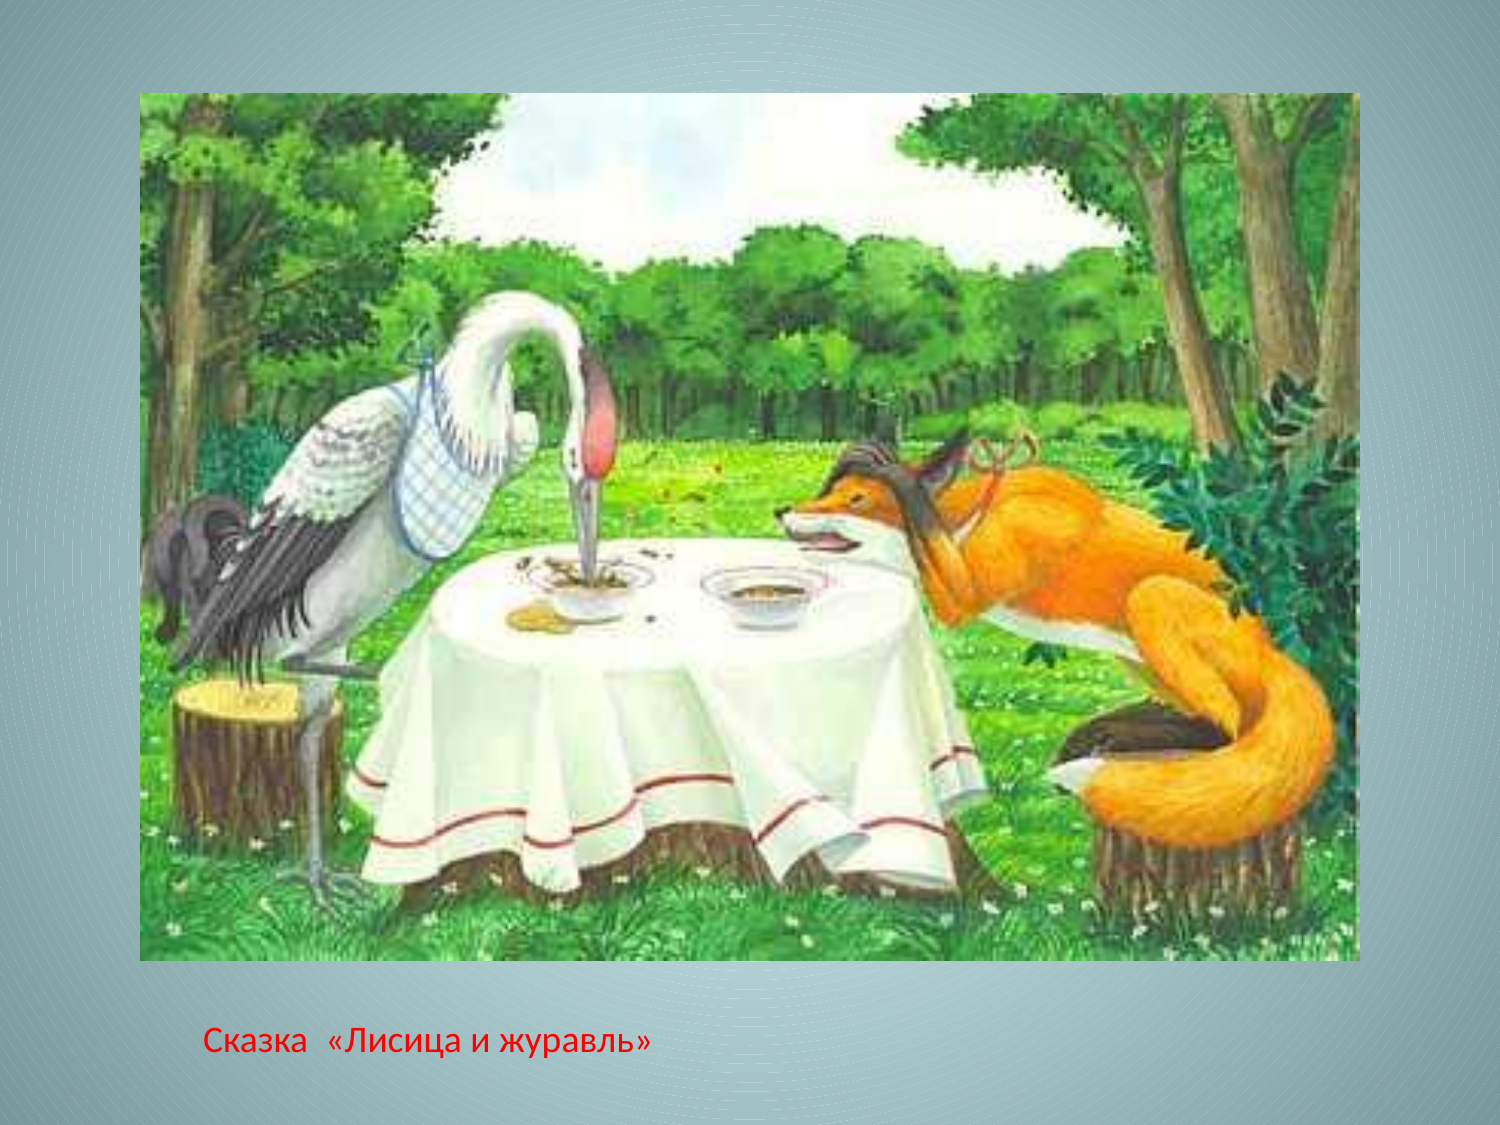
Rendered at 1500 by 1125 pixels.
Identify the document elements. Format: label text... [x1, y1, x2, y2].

picture [140, 93, 1360, 962]
text_box Сказка «Лисица и журавль» [188, 1007, 669, 1068]
